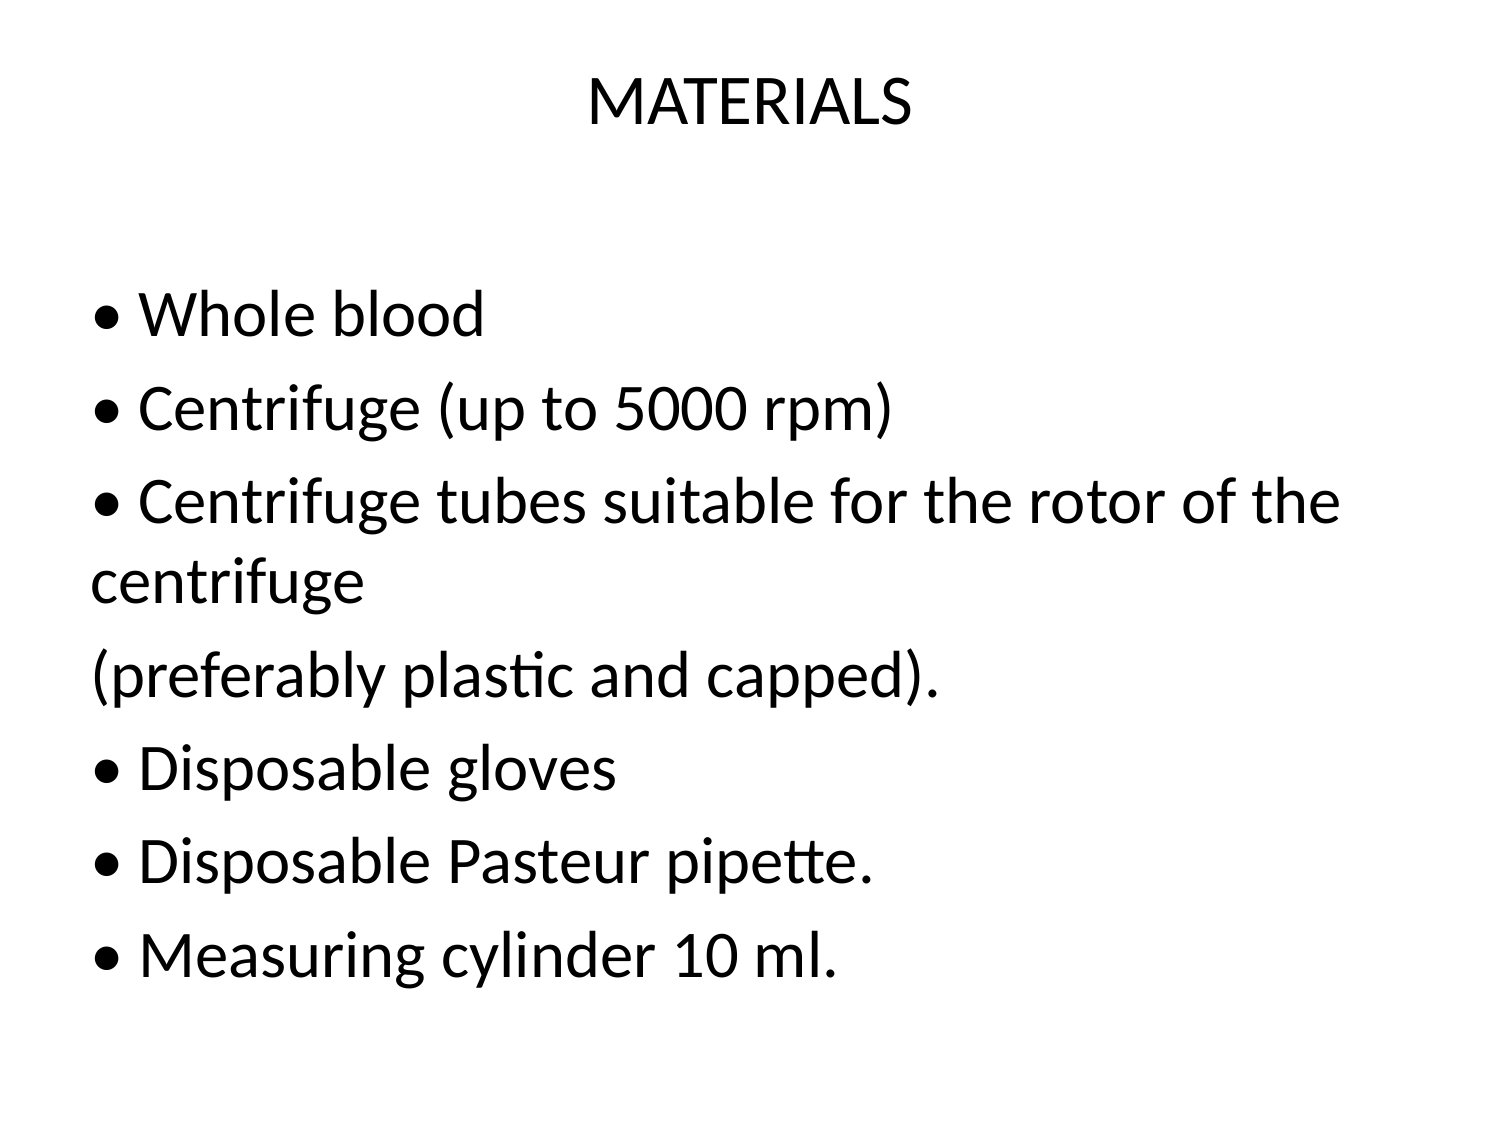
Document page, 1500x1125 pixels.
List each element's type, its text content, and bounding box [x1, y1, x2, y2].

title MATERIALS [75, 45, 1425, 233]
list • Whole blood • Centrifuge (up to 5000 rpm) • Centrifuge tubes suitable for the rotor of the centrifuge (preferably plastic and capped). • Disposable gloves • Disposable Pasteur pipette. • Measuring cylinder 10 ml. [75, 262, 1425, 1005]
